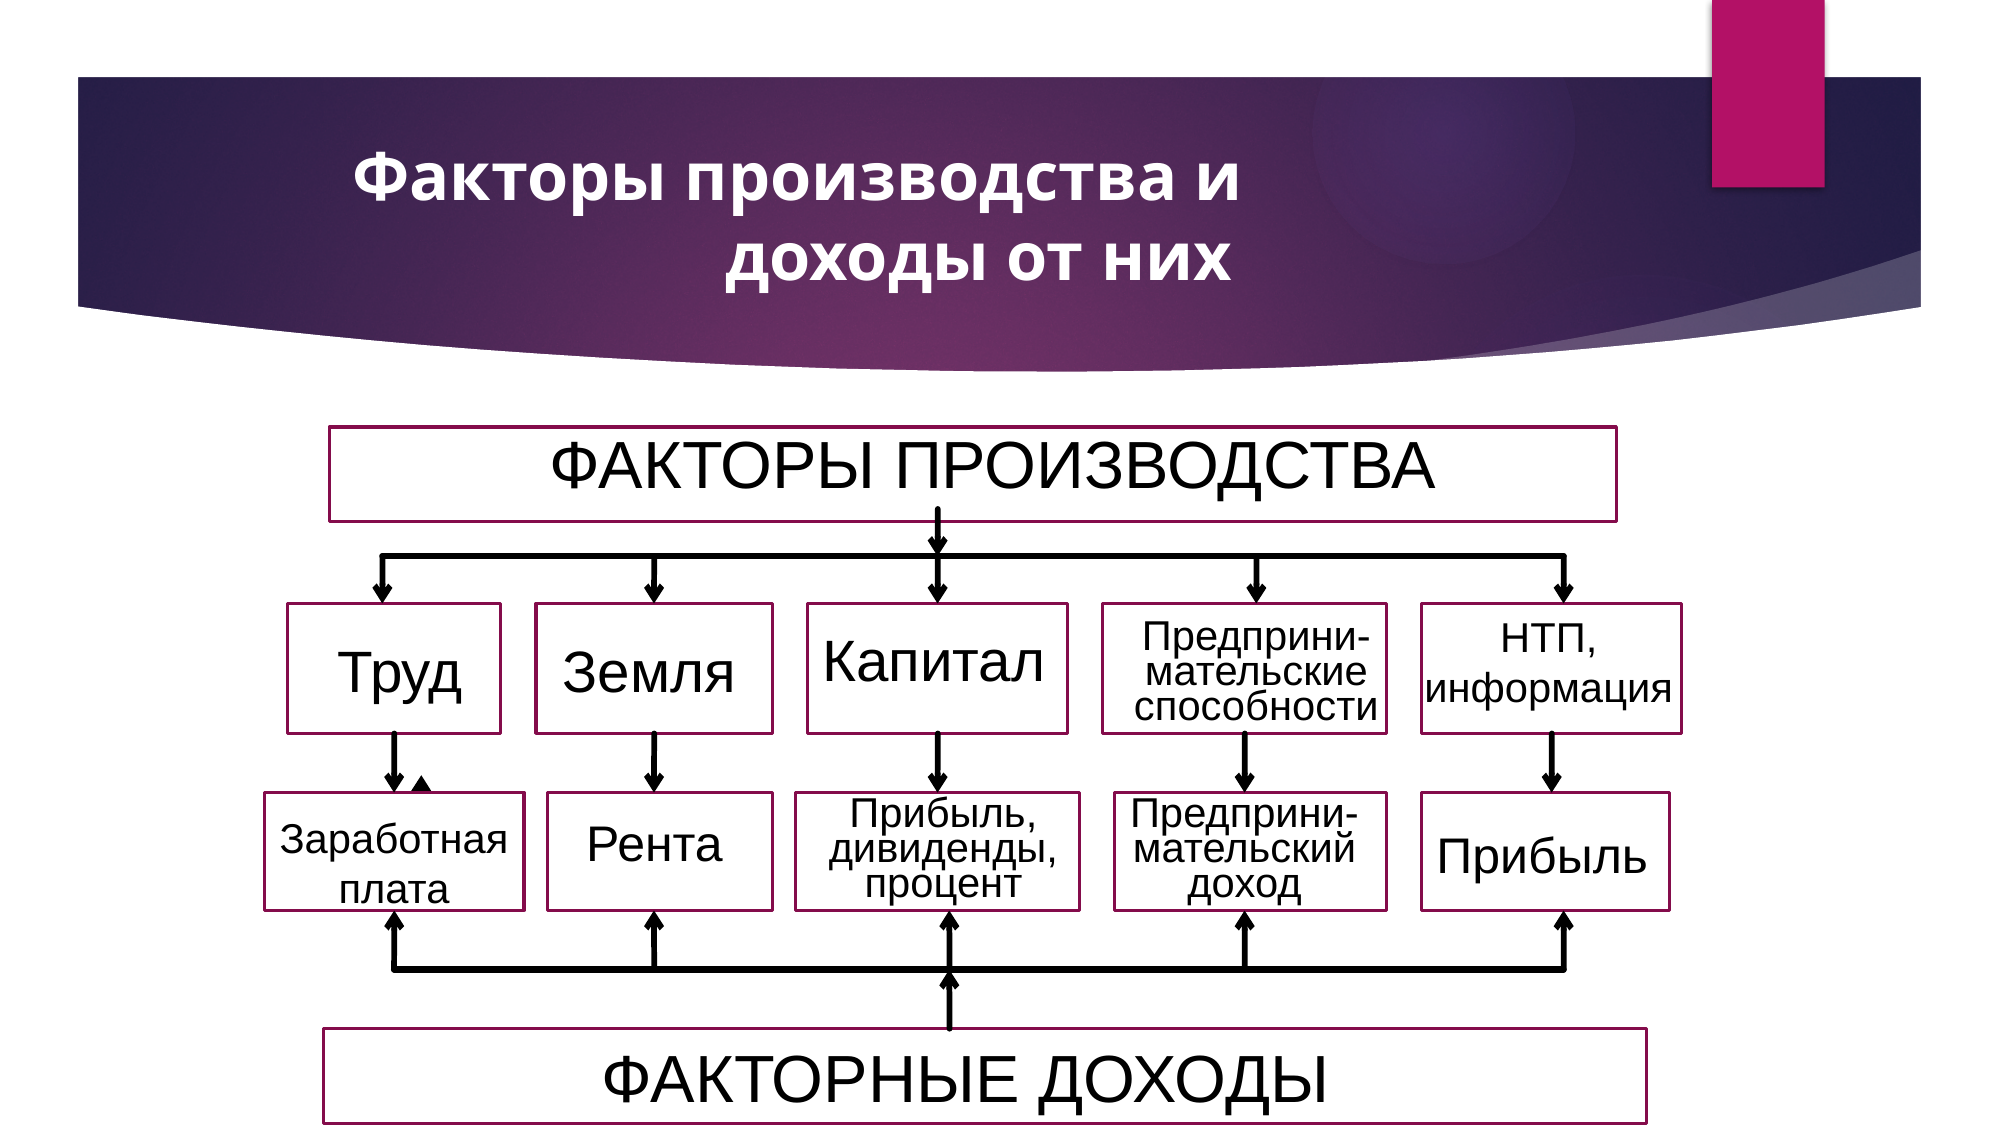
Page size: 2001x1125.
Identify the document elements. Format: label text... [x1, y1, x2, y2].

title Факторы производства и доходы от них [323, 126, 1635, 316]
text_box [252, 414, 1700, 1125]
